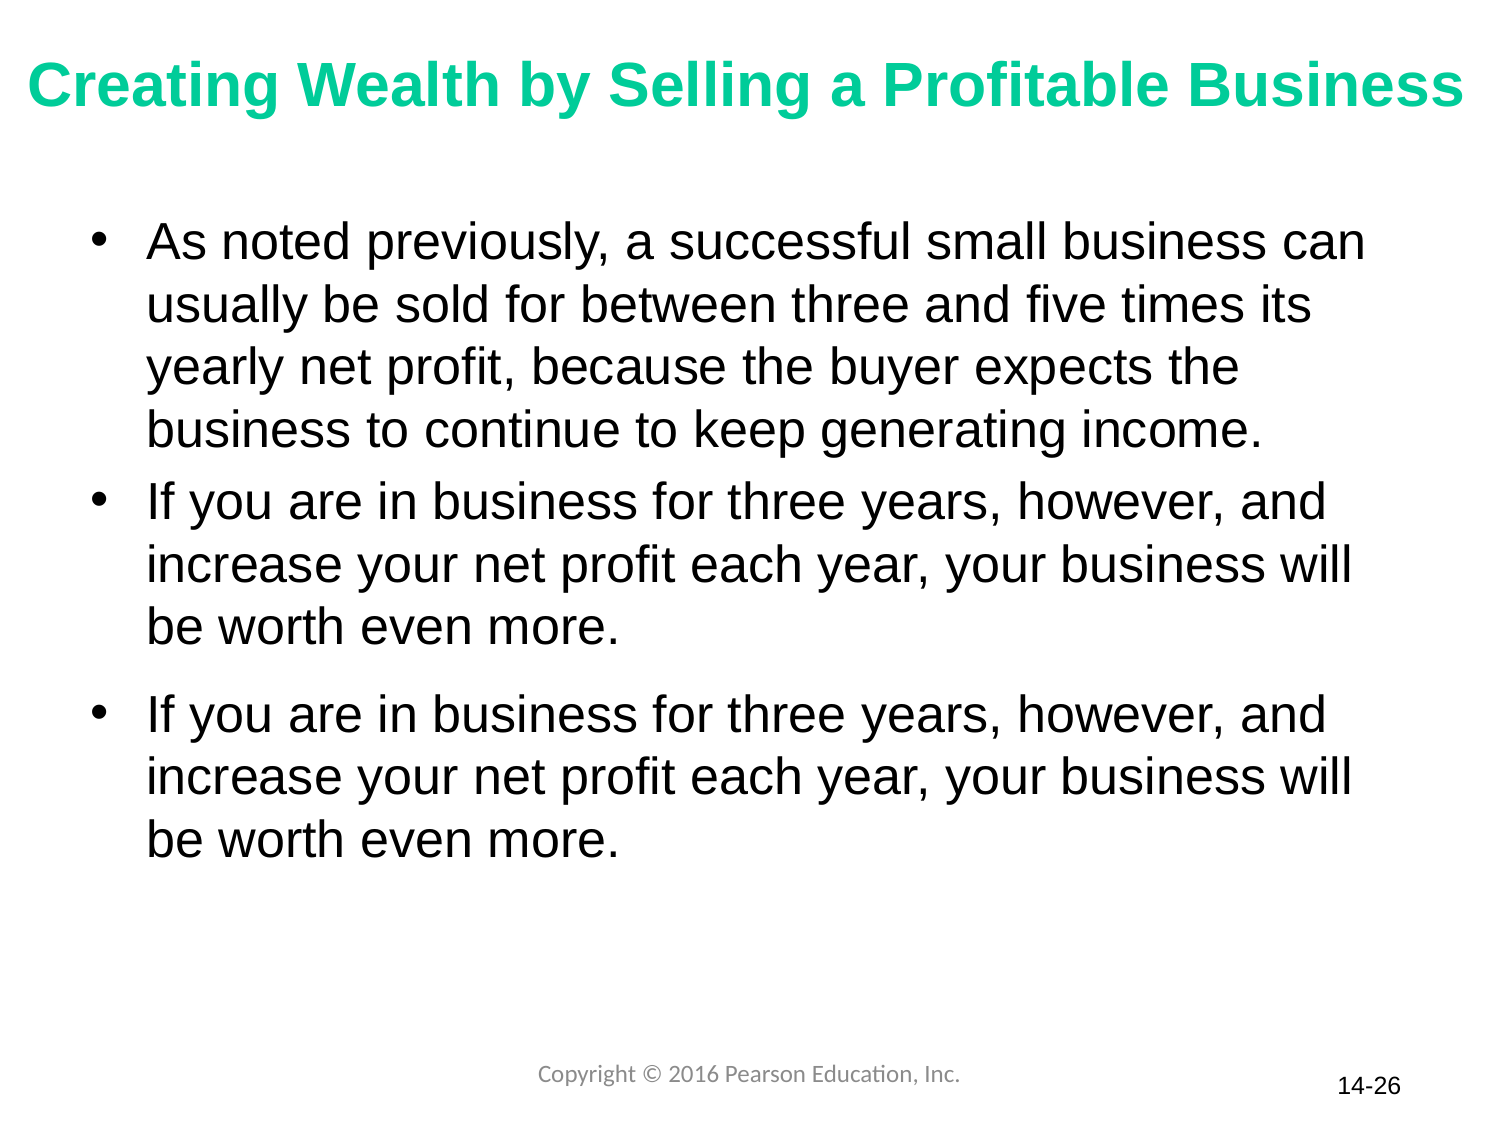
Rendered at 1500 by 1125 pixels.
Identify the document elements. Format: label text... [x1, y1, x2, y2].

footer Copyright © 2016 Pearson Education, Inc. [512, 1042, 988, 1103]
title Creating Wealth by Selling a Profitable Business [12, 0, 1488, 175]
list As noted previously, a successful small business can usually be sold for between three and five times its yearly net profit, because the buyer expects the business to continue to keep generating income. If you are in business for three years, however, and increase your net profit each year, your business will be worth even more. If you are in business for three years, however, and increase your net profit each year, your business will be worth even more. [75, 200, 1425, 943]
